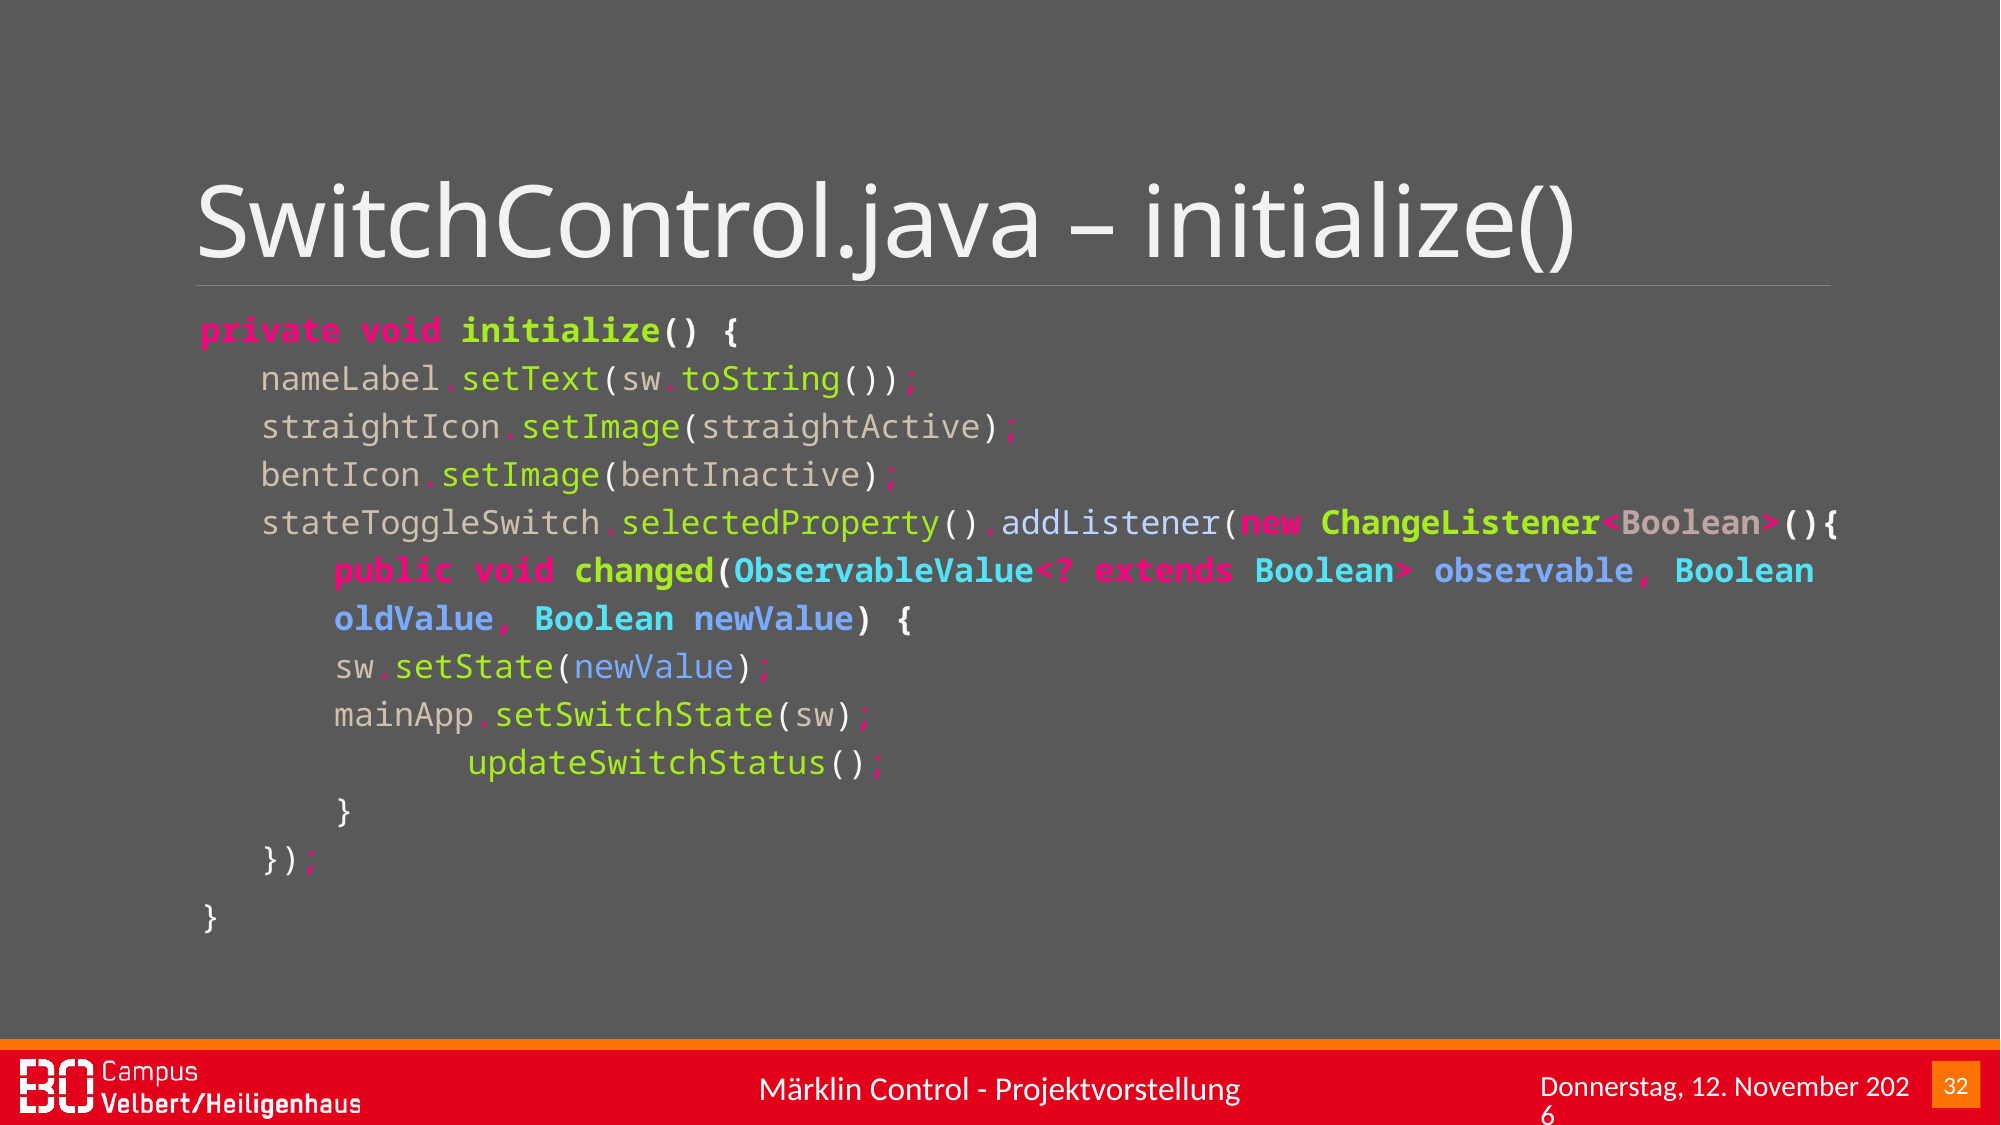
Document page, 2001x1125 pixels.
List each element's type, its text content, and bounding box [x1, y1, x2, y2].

picture [19, 1059, 94, 1113]
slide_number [1525, 1054, 1931, 1115]
slide_number 32 [1931, 1060, 1981, 1109]
picture [101, 1057, 365, 1120]
title SwitchControl.java – initialize() [180, 47, 1830, 285]
list private void initialize() { nameLabel.setText(sw.toString()); straightIcon.setImage(straightActive); bentIcon.setImage(bentInactive); stateToggleSwitch.selectedProperty().addListener(new ChangeListener<Boolean>(){ public void changed(ObservableValue<? extends Boolean> observable, Boolean oldValue, Boolean newValue) { sw.setState(newValue); mainApp.setSwitchState(sw); updateSwitchStatus(); } }); } [200, 293, 1851, 954]
